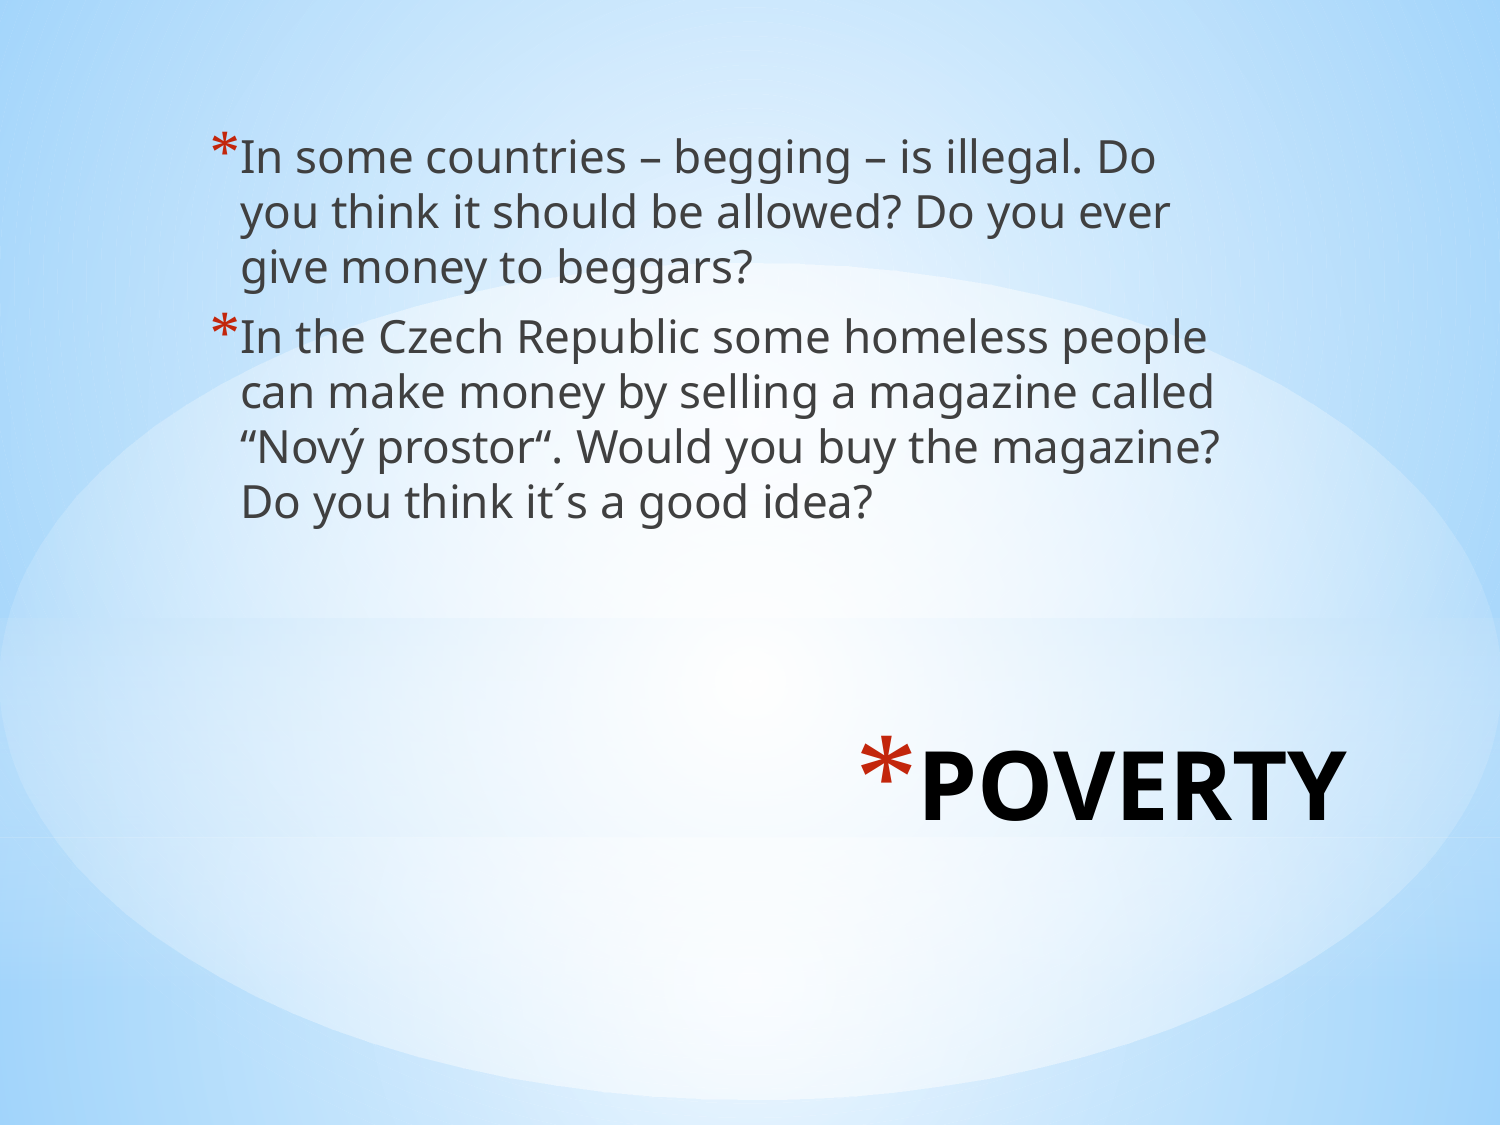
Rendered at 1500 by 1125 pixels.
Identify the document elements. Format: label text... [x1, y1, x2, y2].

title POVERTY [294, 717, 1363, 905]
list In some countries – begging – is illegal. Do you think it should be allowed? Do you ever give money to beggars? In the Czech Republic some homeless people can make money by selling a magazine called “Nový prostor“. Would you buy the magazine? Do you think it´s a good idea? [187, 120, 1238, 690]
